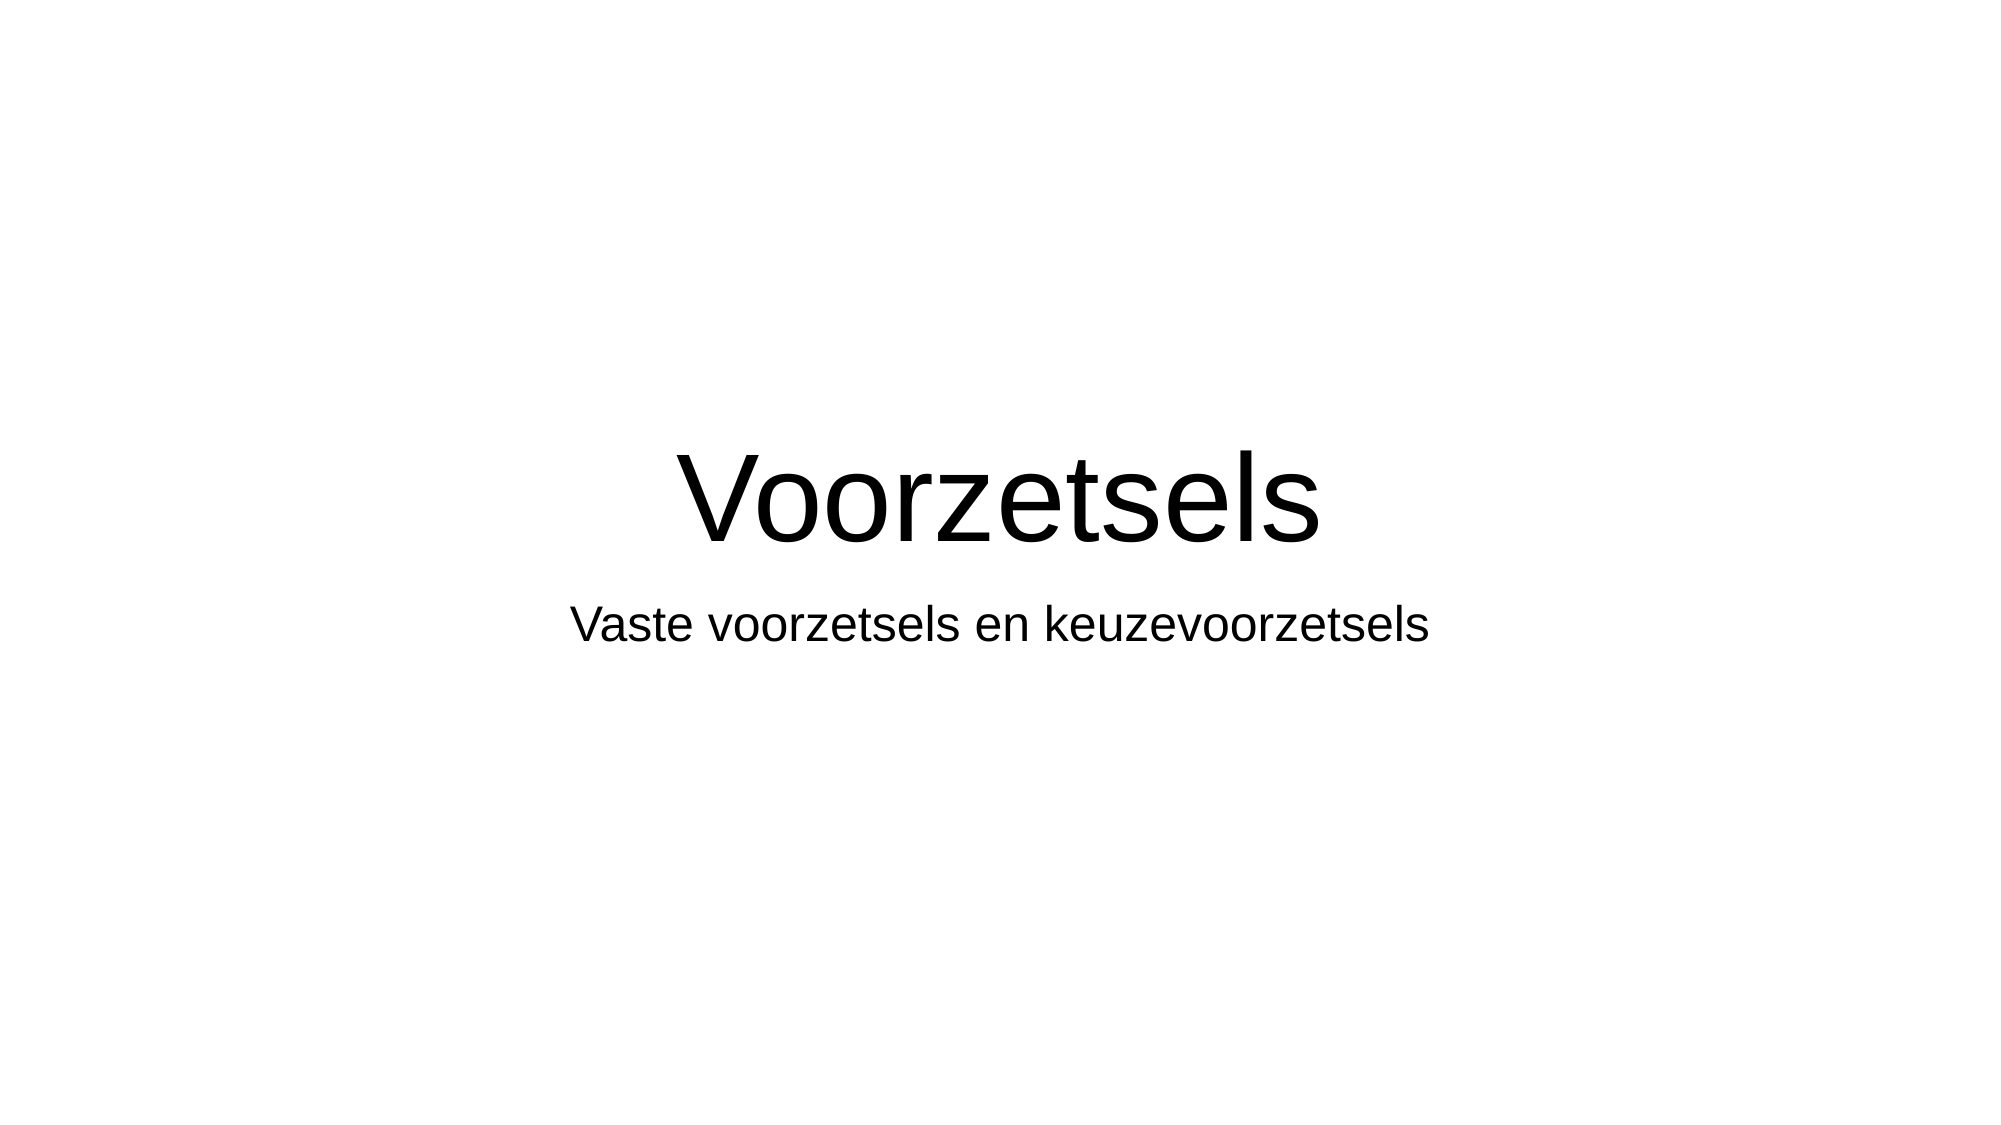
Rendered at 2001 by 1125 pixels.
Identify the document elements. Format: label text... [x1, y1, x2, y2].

subtitle Vaste voorzetsels en keuzevoorzetsels [249, 590, 1750, 863]
title Voorzetsels [249, 184, 1750, 576]
